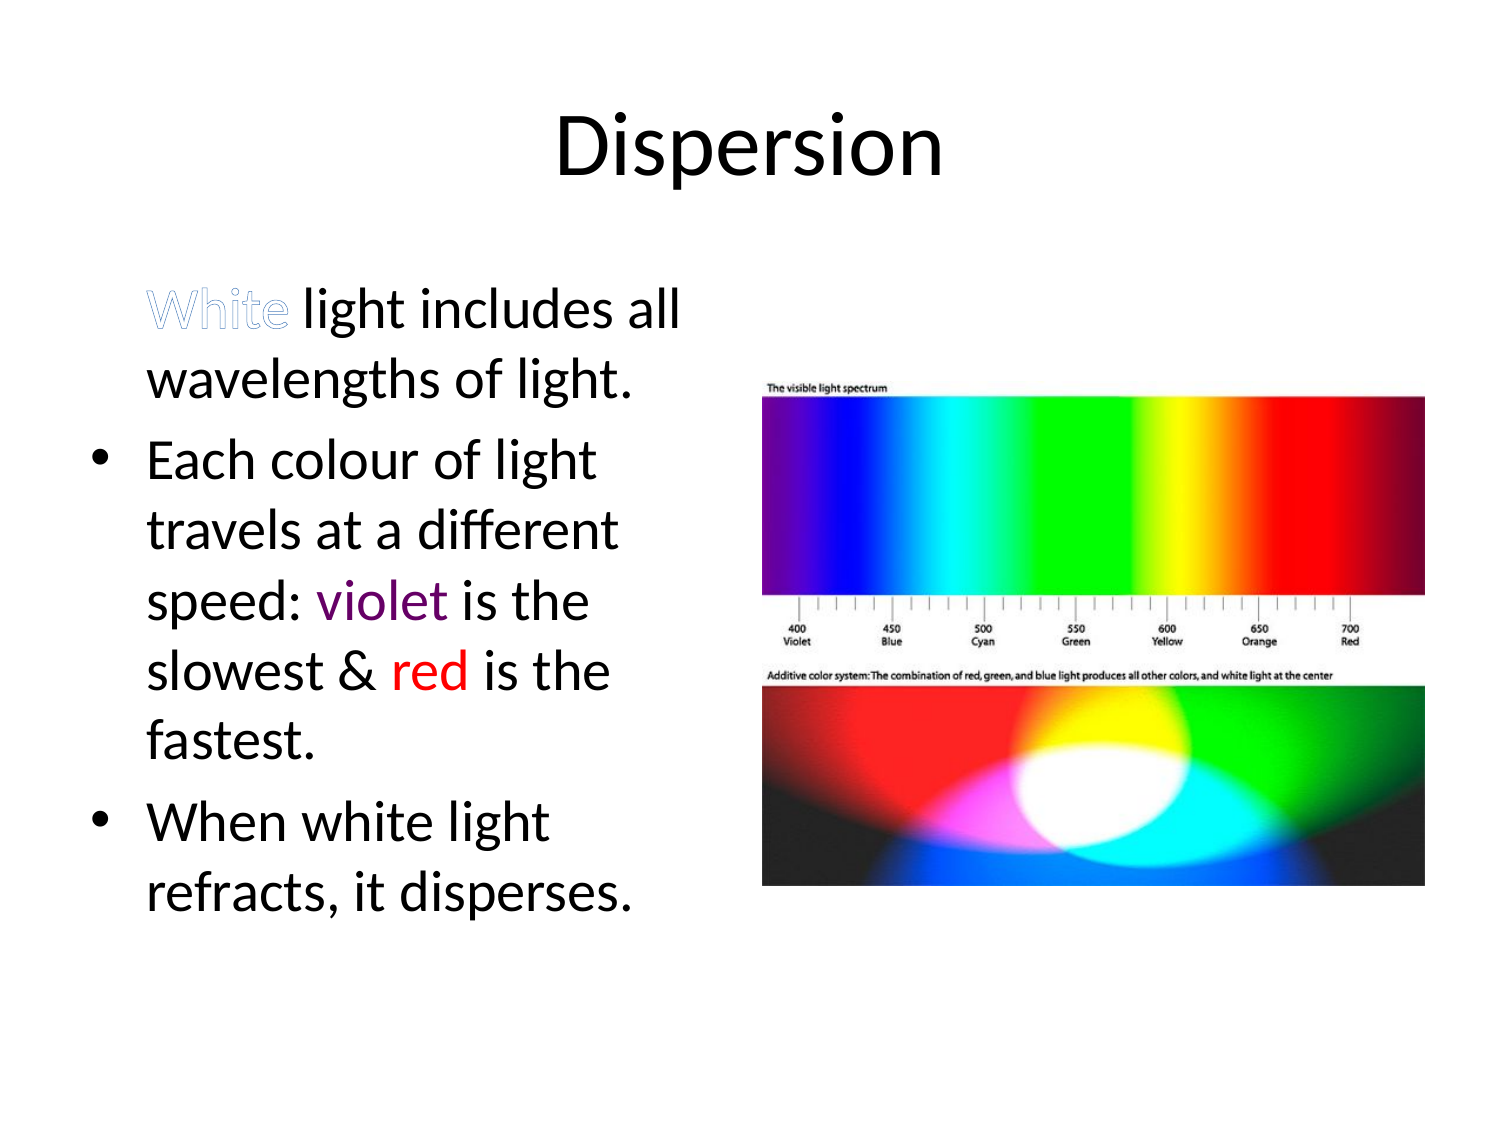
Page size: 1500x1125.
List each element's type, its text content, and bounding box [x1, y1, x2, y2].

title Dispersion [75, 45, 1425, 233]
list White light includes all wavelengths of light. Each colour of light travels at a different speed: violet is the slowest & red is the fastest. When white light refracts, it disperses. [75, 262, 738, 1005]
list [762, 262, 1426, 1006]
